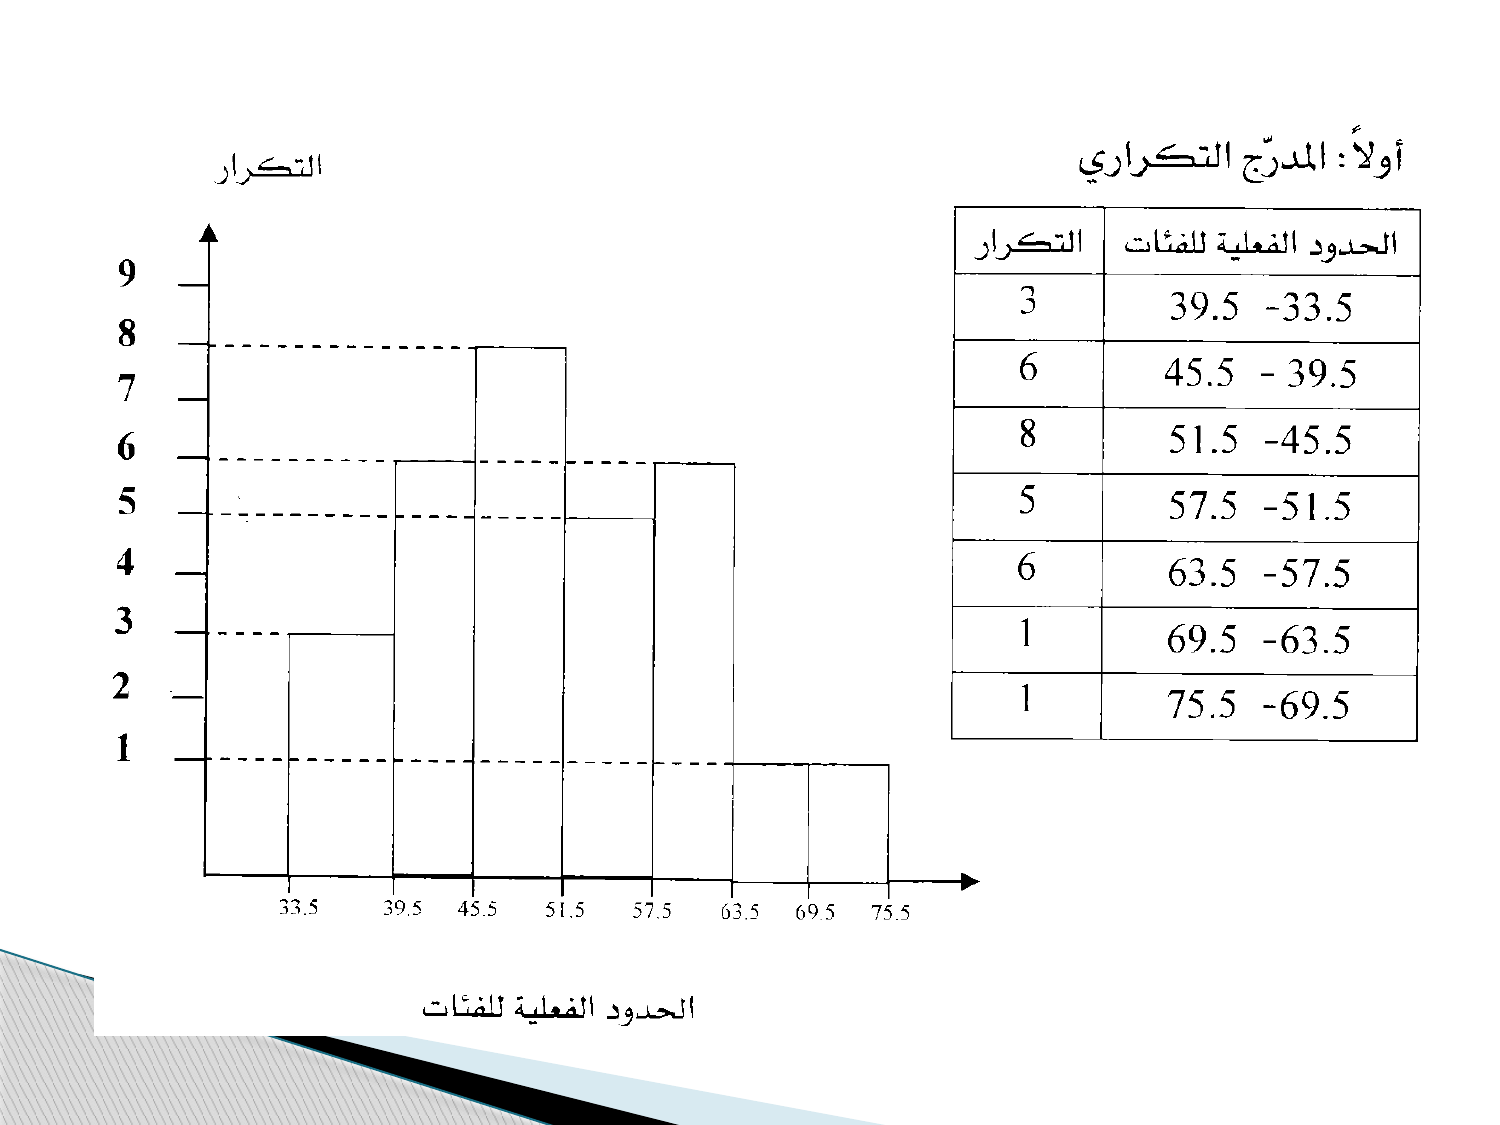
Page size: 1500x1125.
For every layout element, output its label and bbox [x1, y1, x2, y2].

picture [94, 54, 1500, 1036]
